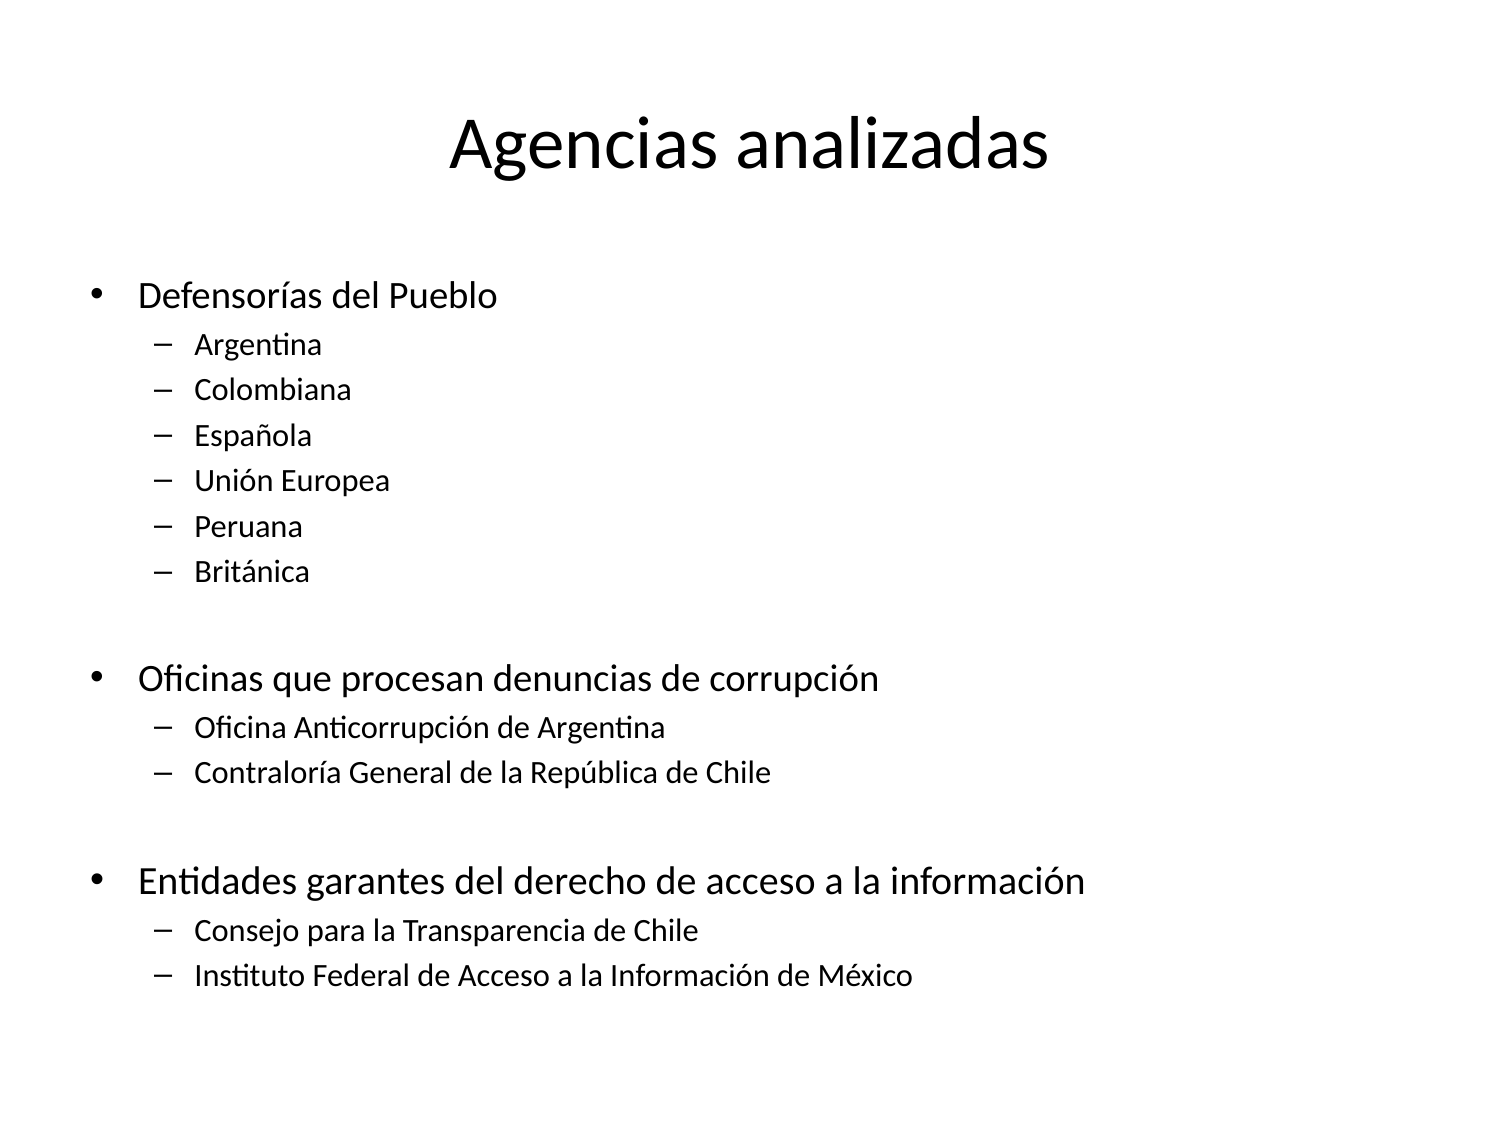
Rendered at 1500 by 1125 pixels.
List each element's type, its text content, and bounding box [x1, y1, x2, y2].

list Defensorías del Pueblo Argentina Colombiana Española Unión Europea Peruana Británica Oficinas que procesan denuncias de corrupción Oficina Anticorrupción de Argentina Contraloría General de la República de Chile Entidades garantes del derecho de acceso a la información Consejo para la Transparencia de Chile Instituto Federal de Acceso a la Información de México [75, 262, 1425, 1005]
title Agencias analizadas [75, 45, 1425, 233]
